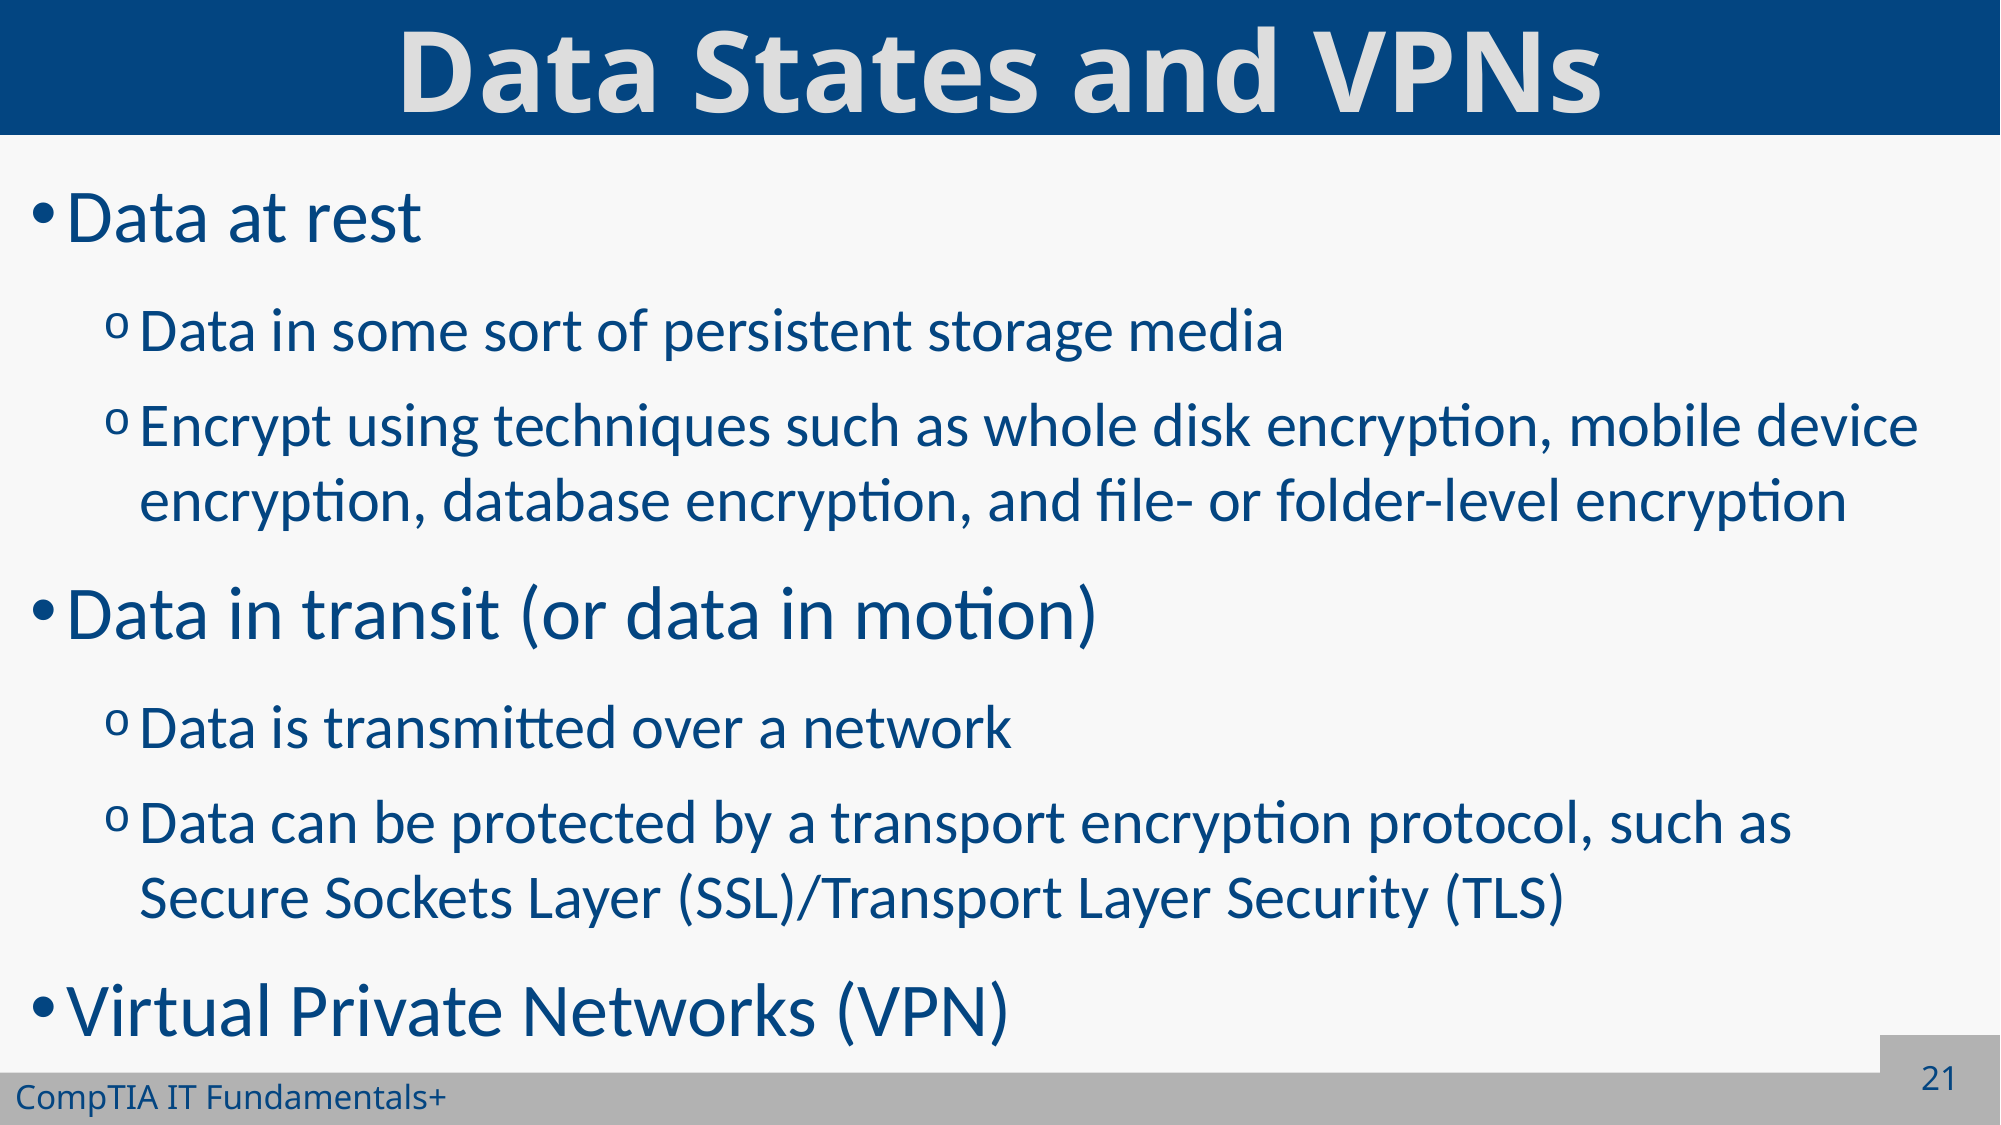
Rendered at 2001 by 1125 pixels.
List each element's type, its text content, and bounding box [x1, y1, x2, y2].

list Data at rest Data in some sort of persistent storage media Encrypt using techniques such as whole disk encryption, mobile device encryption, database encryption, and file- or folder-level encryption Data in transit (or data in motion) Data is transmitted over a network Data can be protected by a transport encryption protocol, such as Secure Sockets Layer (SSL)/Transport Layer Security (TLS) Virtual Private Networks (VPN) [15, 149, 1980, 1065]
footer CompTIA IT Fundamentals+ [0, 1072, 1880, 1125]
slide_number 21 [1880, 1035, 2000, 1125]
title Data States and VPNs [0, 0, 2000, 135]
